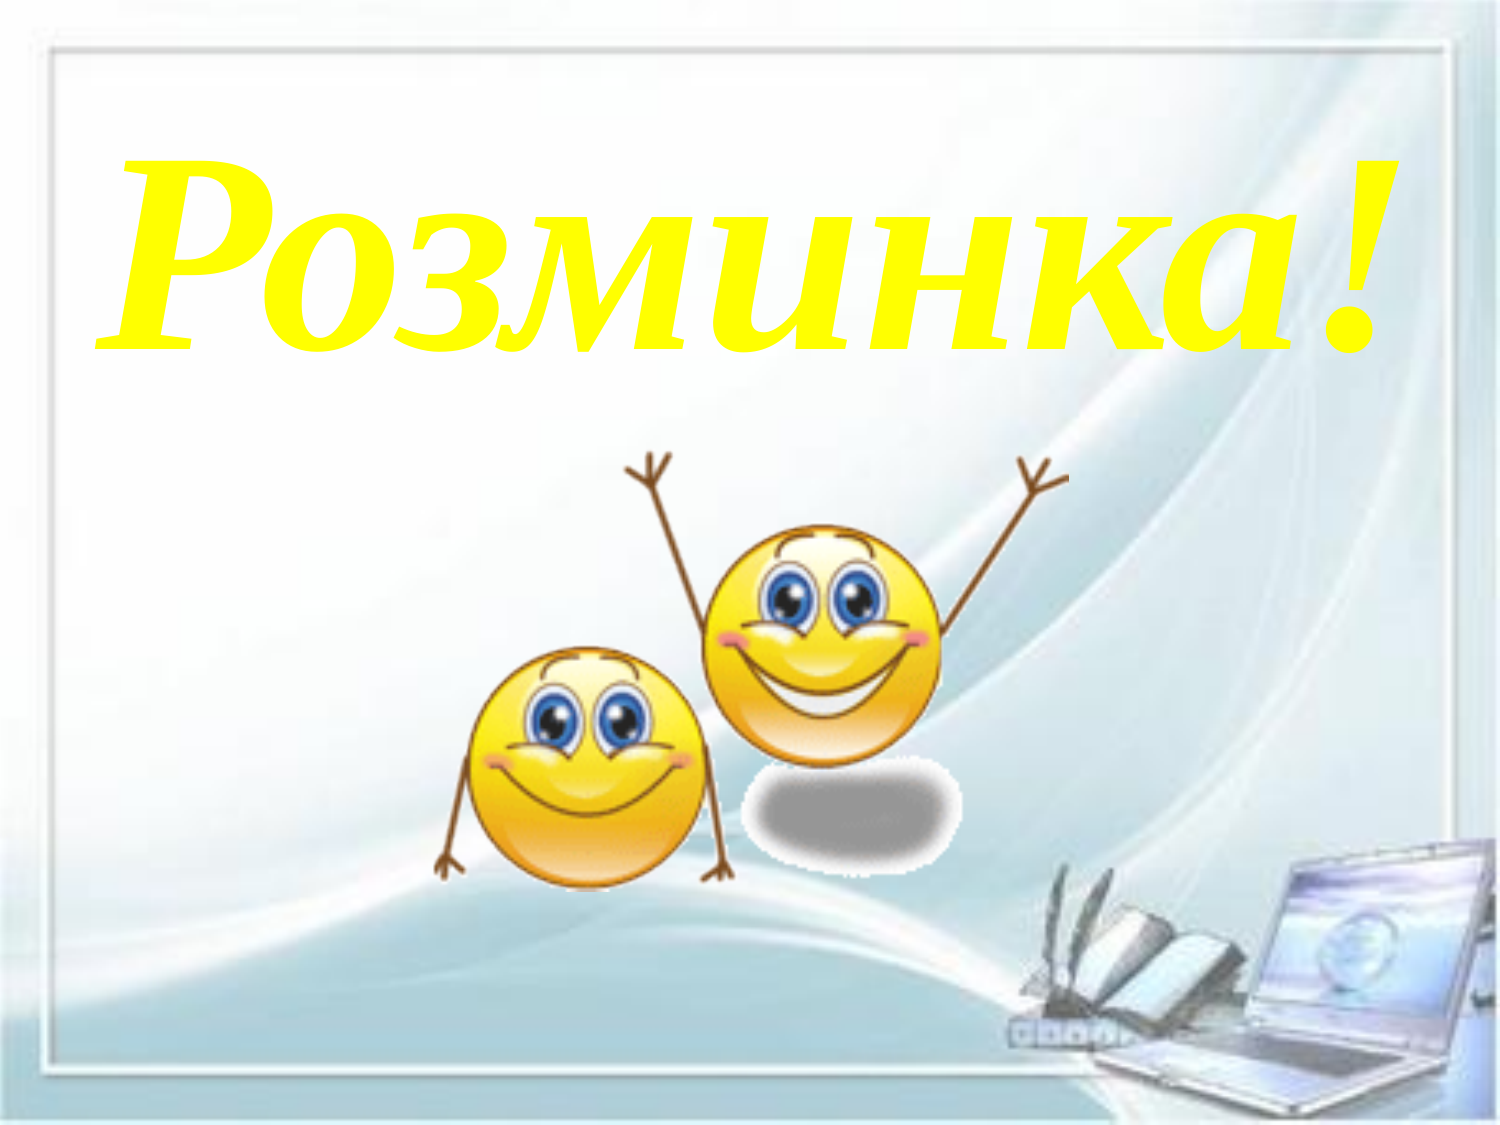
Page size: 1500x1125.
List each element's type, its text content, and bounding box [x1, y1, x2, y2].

picture [0, 0, 1500, 1125]
list Розминка! [76, 54, 1436, 1059]
